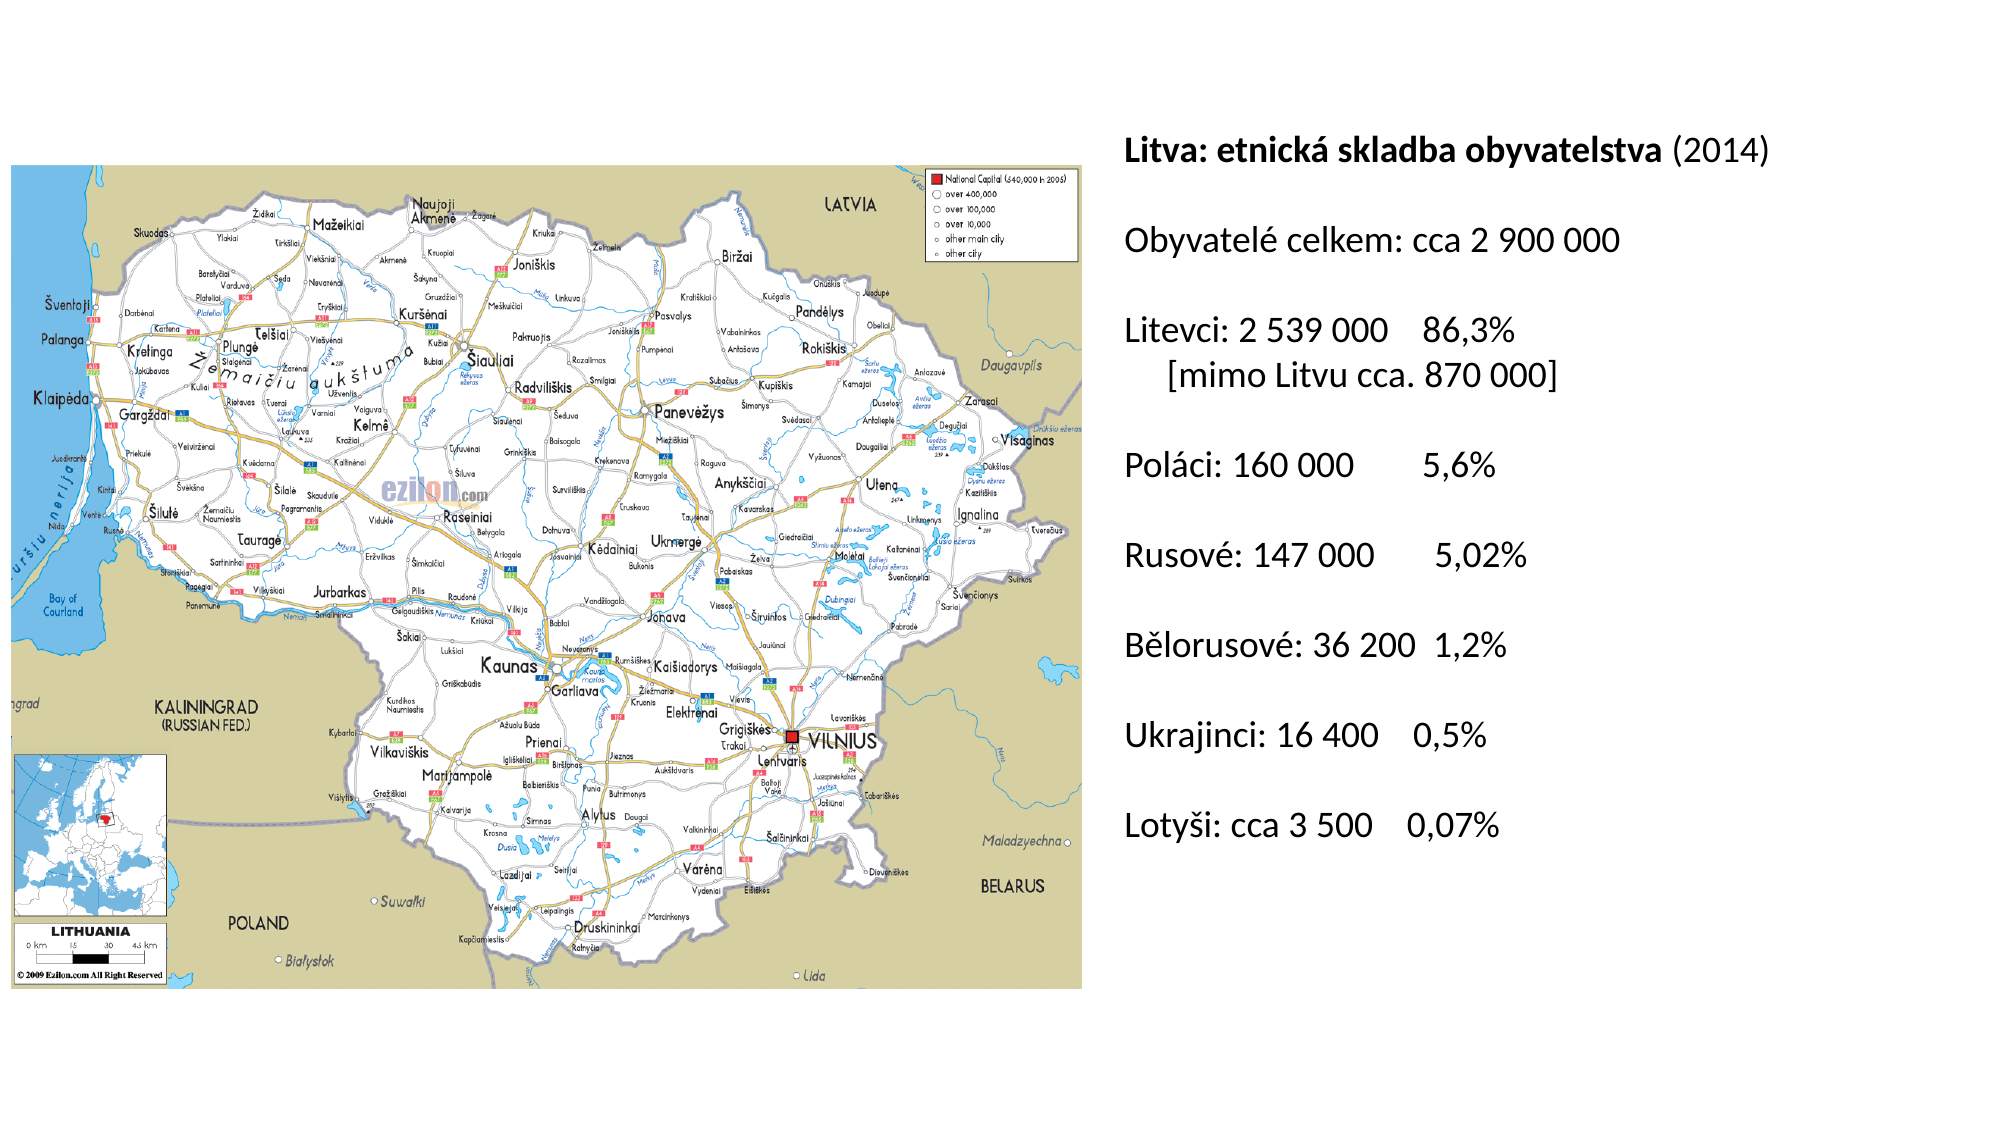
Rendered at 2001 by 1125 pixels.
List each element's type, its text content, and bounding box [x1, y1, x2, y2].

text_box Litva: etnická skladba obyvatelstva (2014) Obyvatelé celkem: cca 2 900 000 Litevci: 2 539 000 86,3% [mimo Litvu cca. 870 000] Poláci: 160 000 5,6% Rusové: 147 000 5,02% Bělorusové: 36 200 1,2% Ukrajinci: 16 400 0,5% Lotyši: cca 3 500 0,07% [1109, 27, 1981, 897]
picture [11, 165, 1082, 989]
